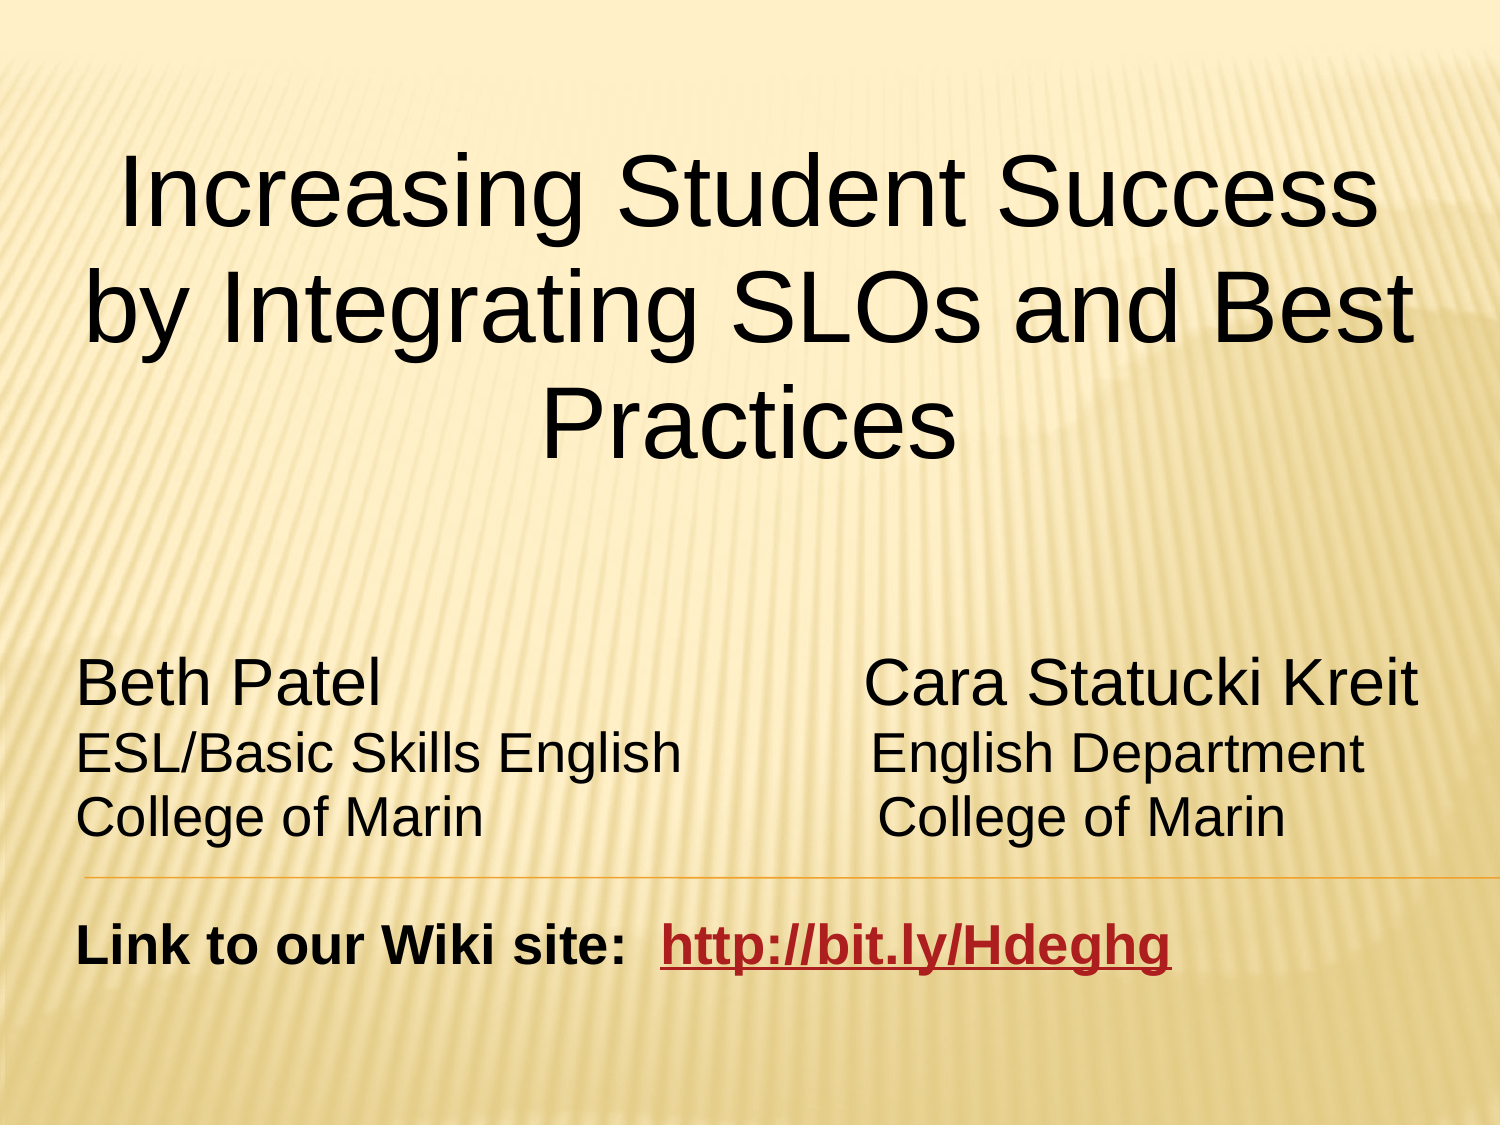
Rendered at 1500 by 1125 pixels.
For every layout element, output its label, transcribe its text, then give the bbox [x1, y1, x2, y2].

text_box Increasing Student Success by Integrating SLOs and Best Practices [75, 133, 1423, 507]
text_box Beth Patel Cara Statucki Kreit ESL/Basic Skills English English Department College of Marin College of Marin Link to our Wiki site: http://bit.ly/Hdeghg [75, 580, 1500, 978]
